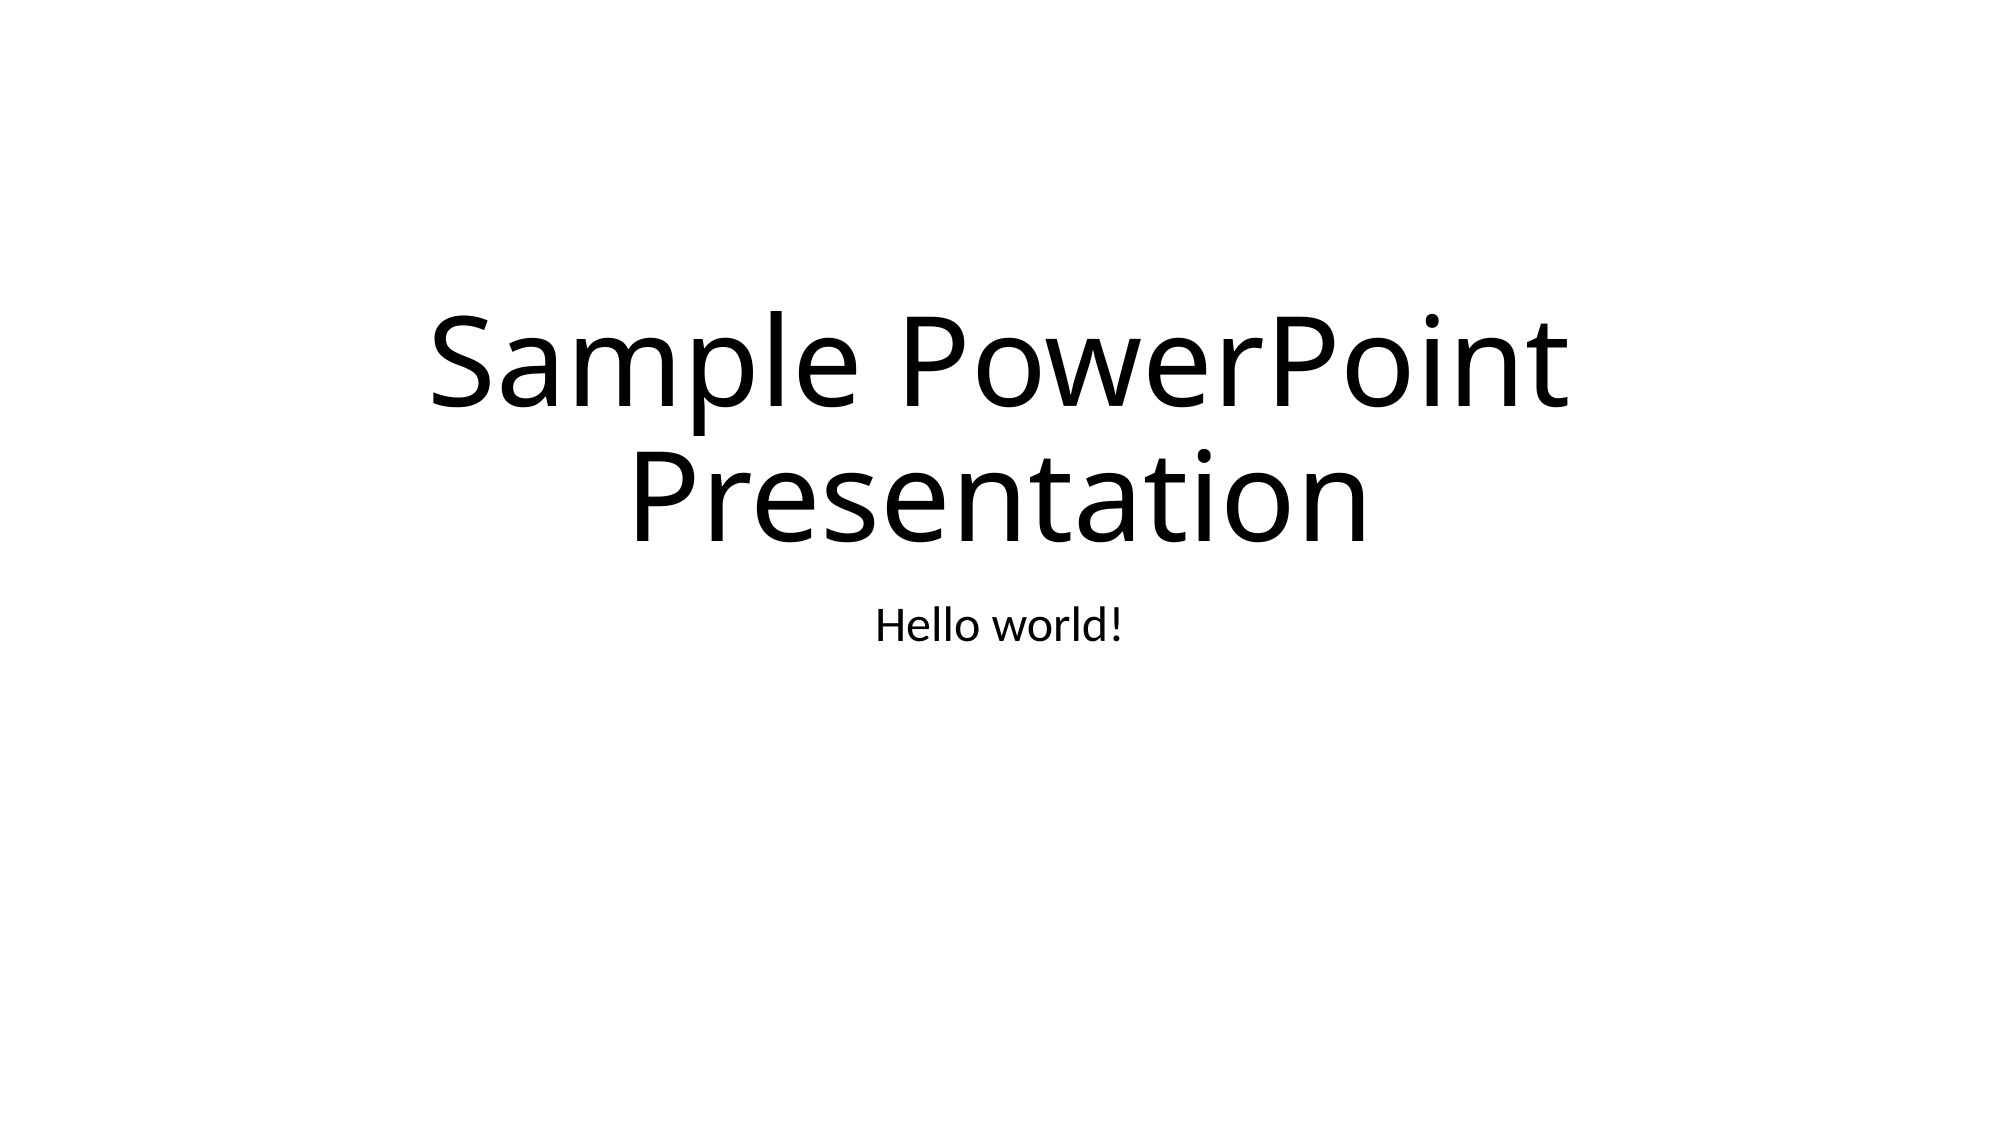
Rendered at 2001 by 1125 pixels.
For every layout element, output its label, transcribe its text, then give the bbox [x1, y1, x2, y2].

subtitle Hello world! [249, 590, 1750, 863]
title Sample PowerPoint Presentation [249, 184, 1750, 576]
